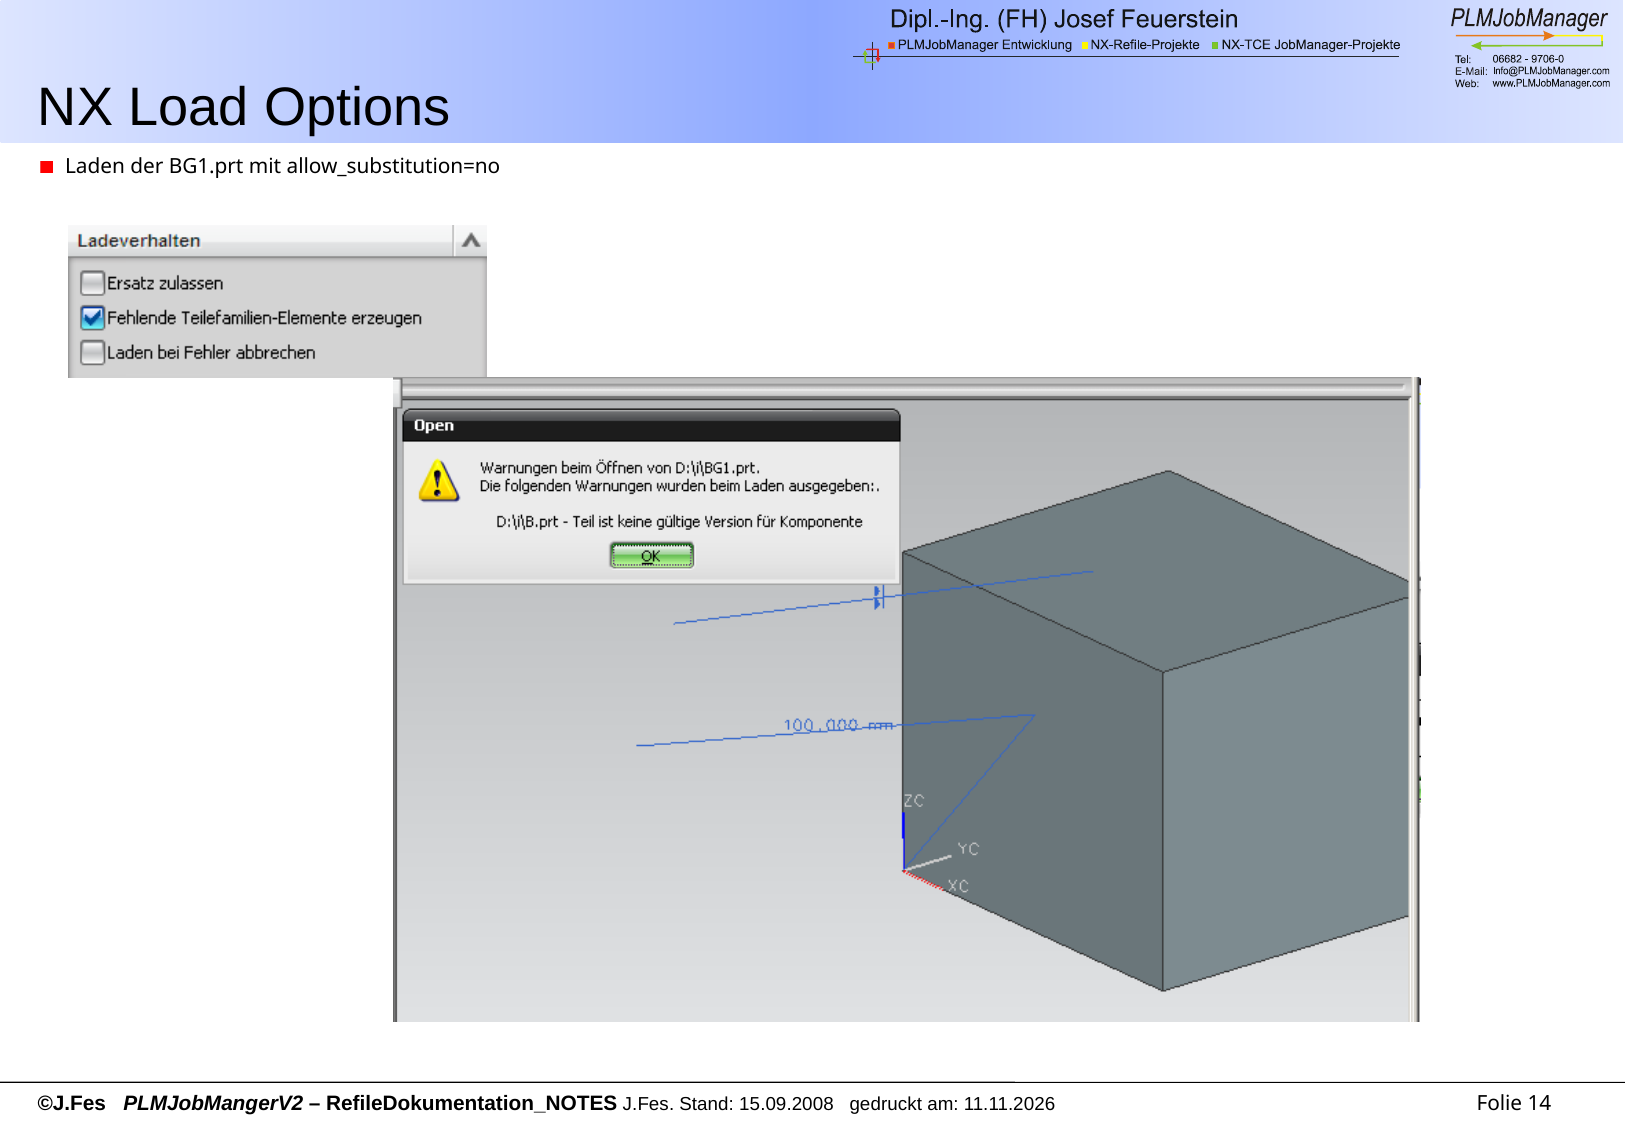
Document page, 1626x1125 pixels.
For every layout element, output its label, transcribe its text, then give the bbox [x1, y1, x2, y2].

title NX Load Options [21, 64, 1439, 143]
list Laden der BG1.prt mit allow_substitution=no [21, 152, 1600, 182]
picture [37, 158, 53, 173]
picture [67, 225, 1422, 1022]
slide_number Folie 14 [1228, 1081, 1568, 1125]
